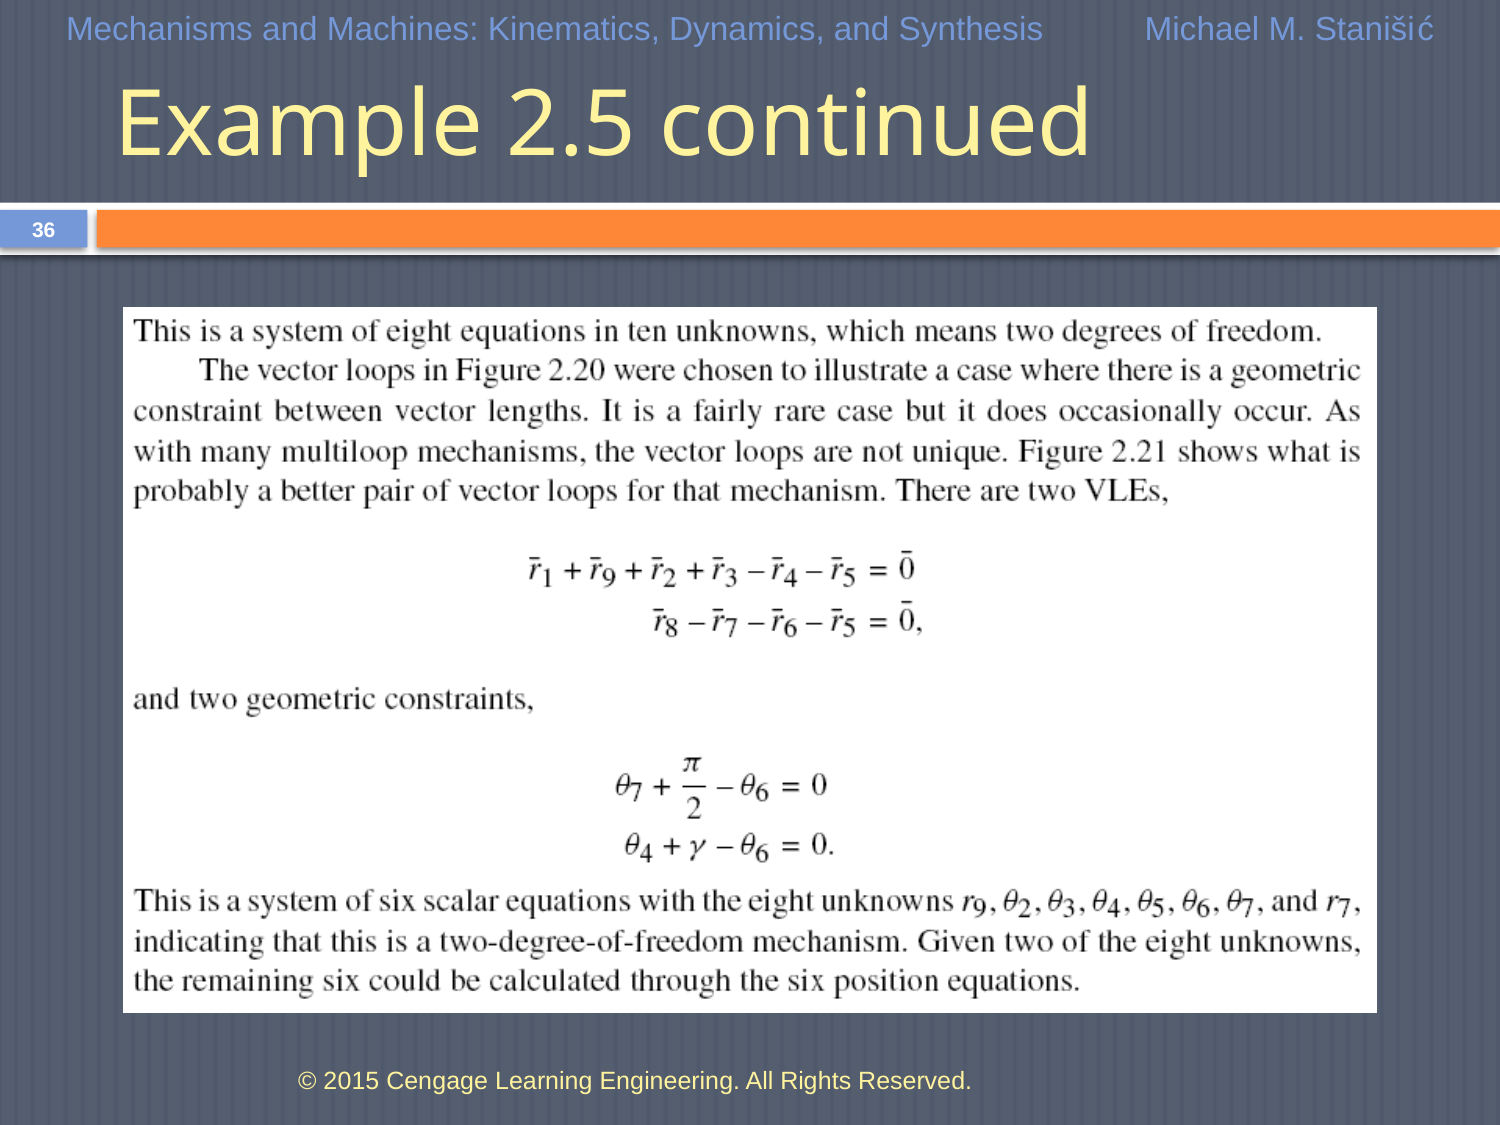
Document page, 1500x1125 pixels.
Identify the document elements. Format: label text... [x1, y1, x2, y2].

title Example 2.5 continued [99, 55, 1438, 201]
slide_number 36 [0, 208, 88, 249]
footer © 2015 Cengage Learning Engineering. All Rights Reserved. [106, 1050, 996, 1110]
text_box Mechanisms and Machines: Kinematics, Dynamics, and Synthesis Michael M. Stanišić [0, 0, 1500, 55]
picture [123, 307, 1377, 1013]
